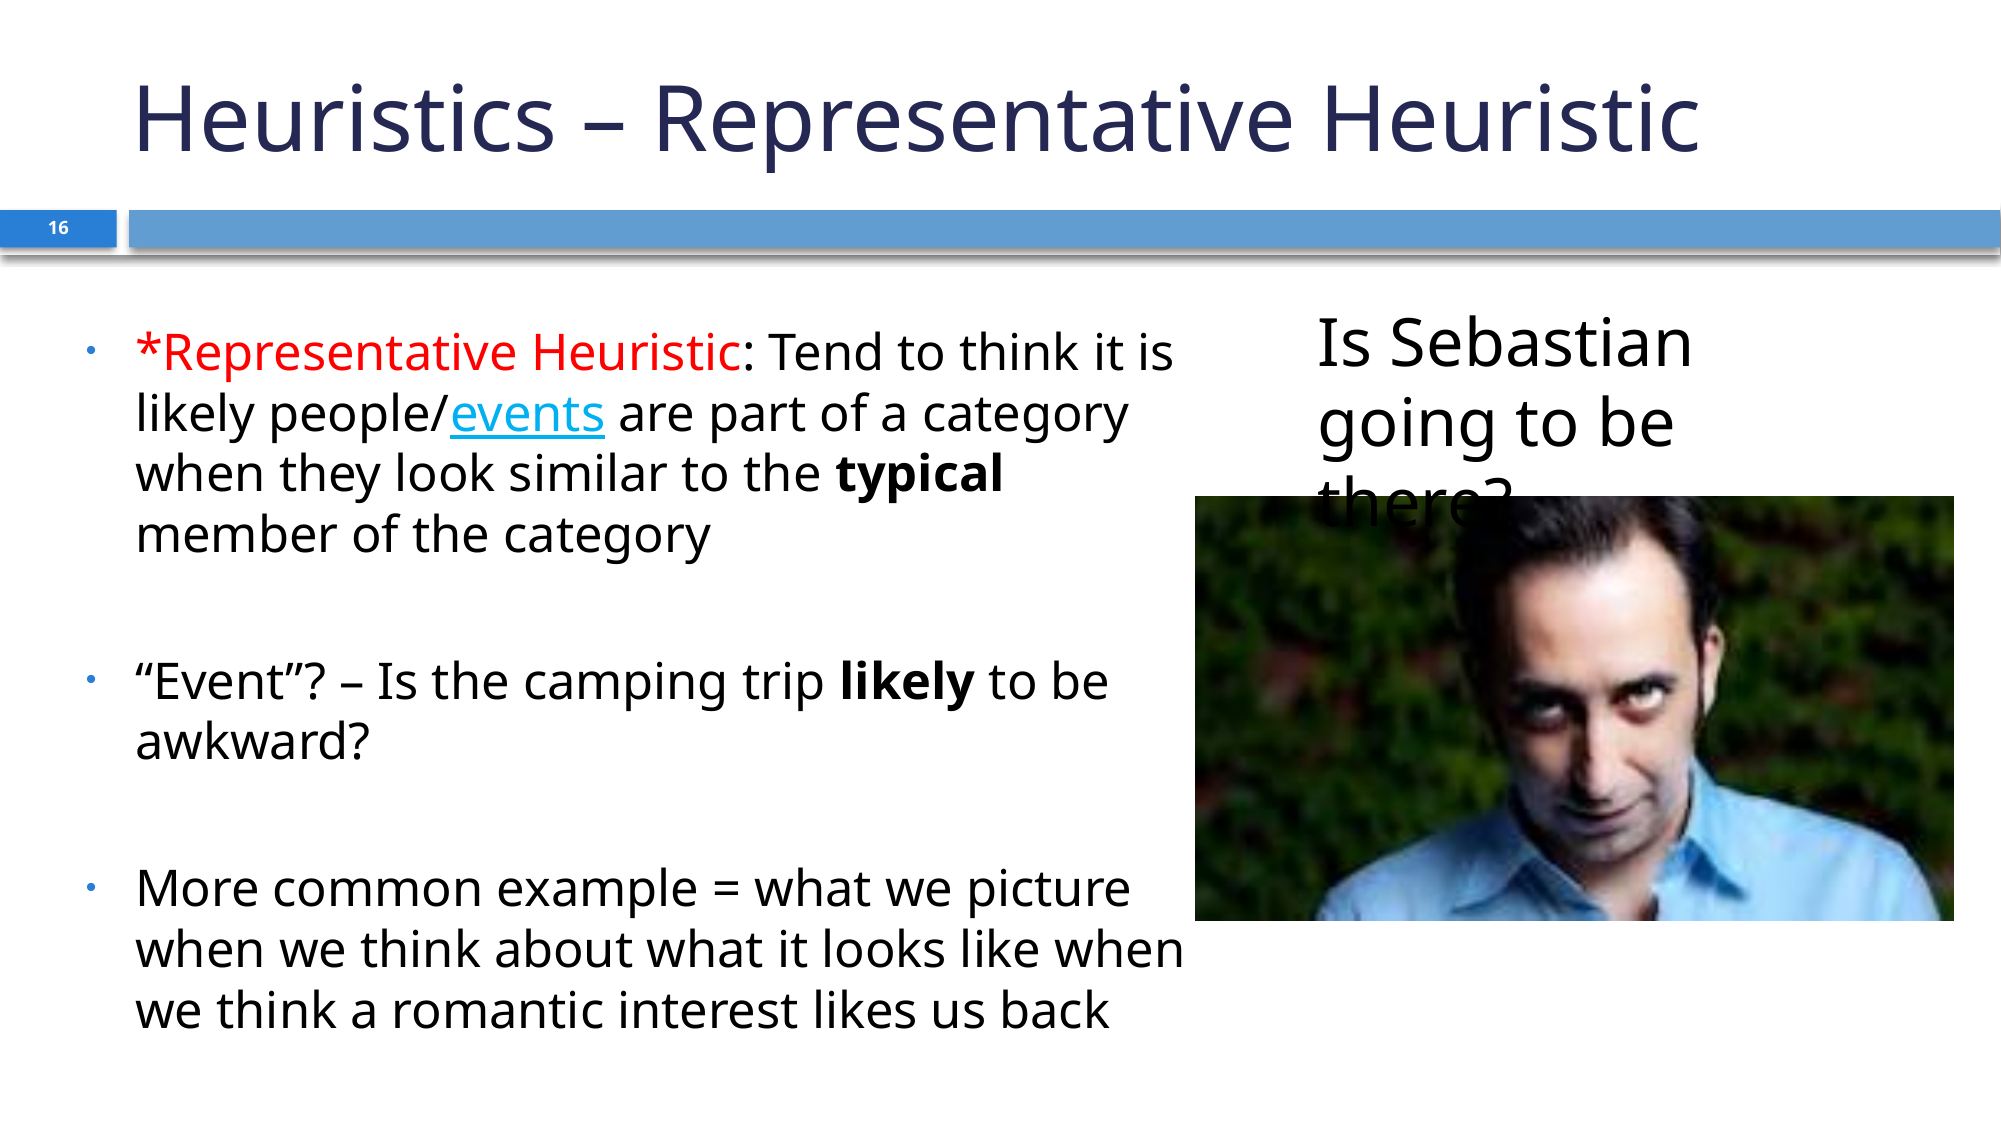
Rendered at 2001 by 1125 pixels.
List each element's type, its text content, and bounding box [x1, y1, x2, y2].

slide_number 16 [0, 208, 117, 249]
picture [1195, 495, 1954, 921]
text_box Is Sebastian going to be there? [1303, 292, 1834, 494]
list *Representative Heuristic: Tend to think it is likely people/events are part of a category when they look similar to the typical member of the category “Event”? – Is the camping trip likely to be awkward? More common example = what we picture when we think about what it looks like when we think a romantic interest likes us back [71, 312, 1224, 1061]
title Heuristics – Representative Heuristic [116, 21, 1817, 209]
